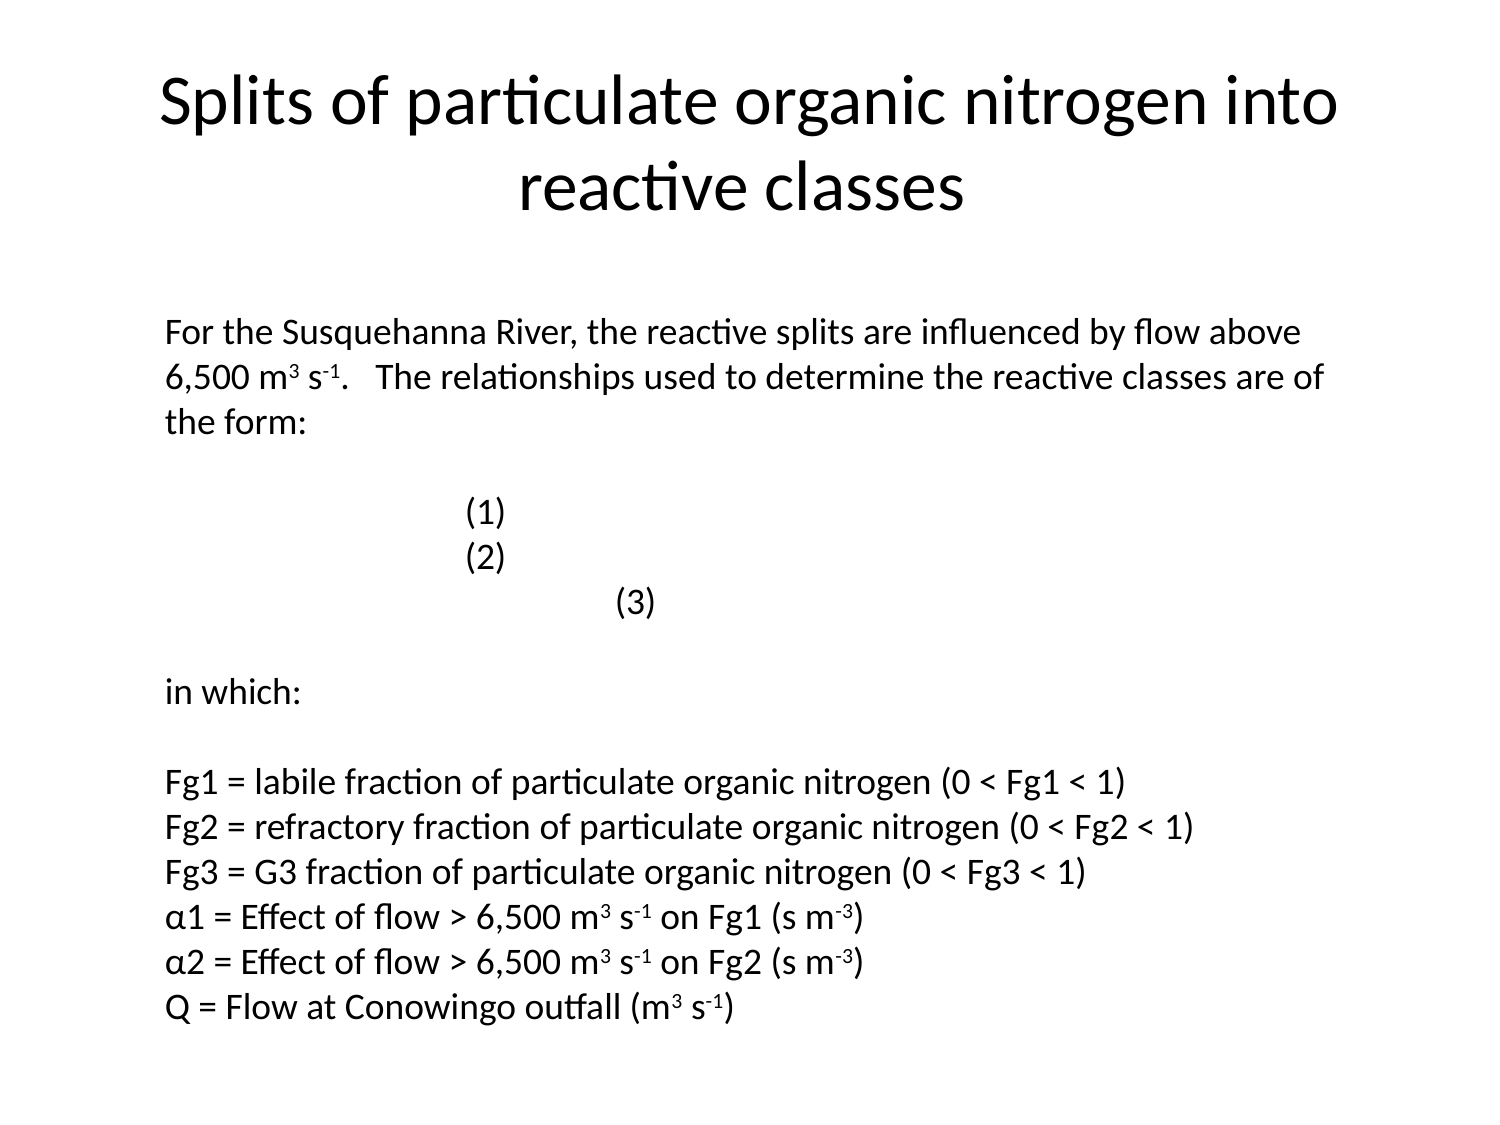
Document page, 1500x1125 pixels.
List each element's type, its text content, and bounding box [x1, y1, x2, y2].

title Splits of particulate organic nitrogen into reactive classes [75, 45, 1425, 233]
